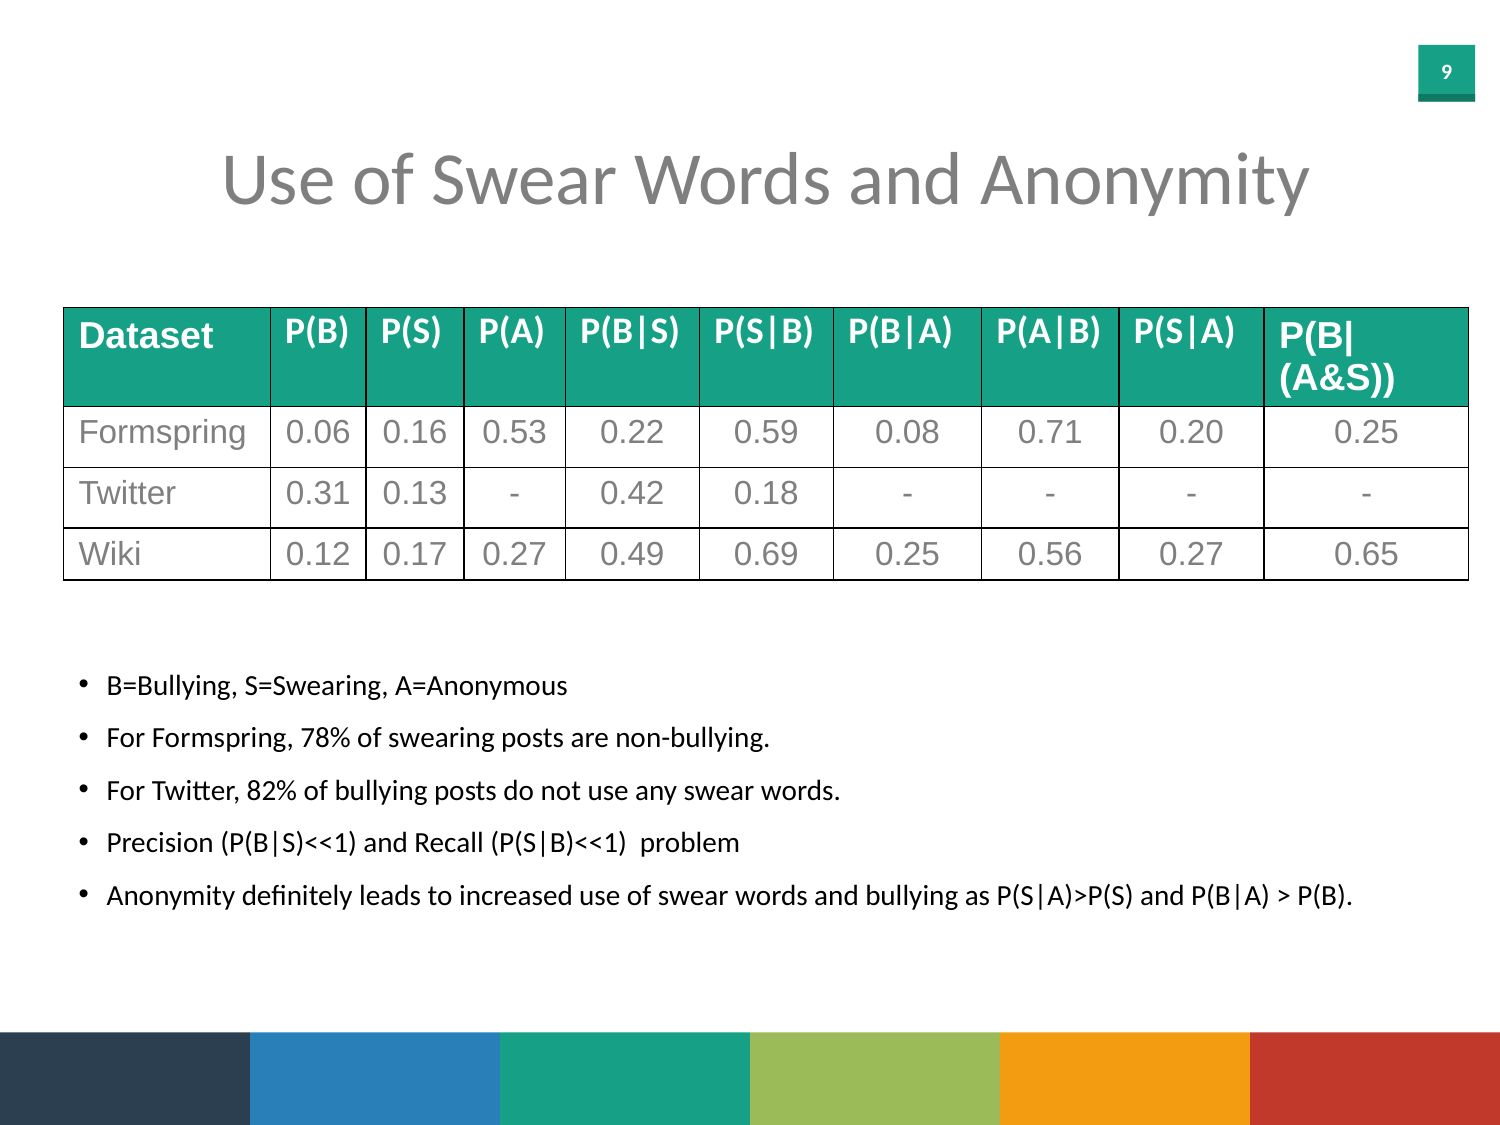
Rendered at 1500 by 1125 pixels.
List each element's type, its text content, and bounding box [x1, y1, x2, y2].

table_cell 0.56 [982, 529, 1118, 579]
table_header P(B) [271, 308, 365, 406]
table_cell 0.27 [1120, 529, 1263, 579]
table_cell 0.69 [700, 529, 833, 579]
table_cell - [1120, 468, 1263, 527]
table_cell Twitter [64, 468, 270, 527]
table_cell 0.59 [700, 407, 833, 467]
table_header P(S) [367, 308, 463, 406]
table_cell 0.42 [566, 468, 699, 527]
table_cell 0.31 [271, 468, 365, 527]
table_cell 0.53 [465, 407, 565, 467]
table_cell 0.18 [700, 468, 833, 527]
table_header P(A|B) [982, 308, 1118, 406]
table_cell 0.13 [367, 468, 463, 527]
table_header P(B|S) [566, 308, 699, 406]
table_cell 0.17 [367, 529, 463, 579]
table_header P(S|A) [1120, 308, 1263, 406]
table_header P(A) [465, 308, 565, 406]
table_cell 0.25 [1265, 407, 1468, 467]
text_box Use of Swear Words and Anonymity [0, 121, 1500, 228]
table_cell Formspring [64, 407, 270, 467]
table_cell 0.65 [1265, 529, 1468, 579]
table_cell 0.06 [271, 407, 365, 467]
table_cell 0.16 [367, 407, 463, 467]
table_cell 0.20 [1120, 407, 1263, 467]
table_cell 0.22 [566, 407, 699, 467]
table_header P(S|B) [700, 308, 833, 406]
table_cell - [834, 468, 981, 527]
table_cell 0.08 [834, 407, 981, 467]
table_cell 0.25 [834, 529, 981, 579]
table_cell - [1265, 468, 1468, 527]
table_cell 0.12 [271, 529, 365, 579]
table_cell 0.71 [982, 407, 1118, 467]
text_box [0, 1032, 1500, 1125]
table_cell 0.27 [465, 529, 565, 579]
table_cell 0.49 [566, 529, 699, 579]
table_cell - [465, 468, 565, 527]
table_header P(B|A) [834, 308, 981, 406]
table_header P(B|(A&S)) [1265, 308, 1468, 406]
table_header Dataset [64, 308, 270, 406]
table_cell Wiki [64, 529, 270, 579]
table_cell - [982, 468, 1118, 527]
text_box B=Bullying, S=Swearing, A=Anonymous For Formspring, 78% of swearing posts are non-bullying. For Twitter, 82% of bullying posts do not use any swear words. Precision (P(B|S)<<1) and Recall (P(S|B)<<1) problem Anonymity definitely leads to increased use of swear words and bullying as P(S|A)>P(S) and P(B|A) > P(B). [63, 641, 1440, 1030]
